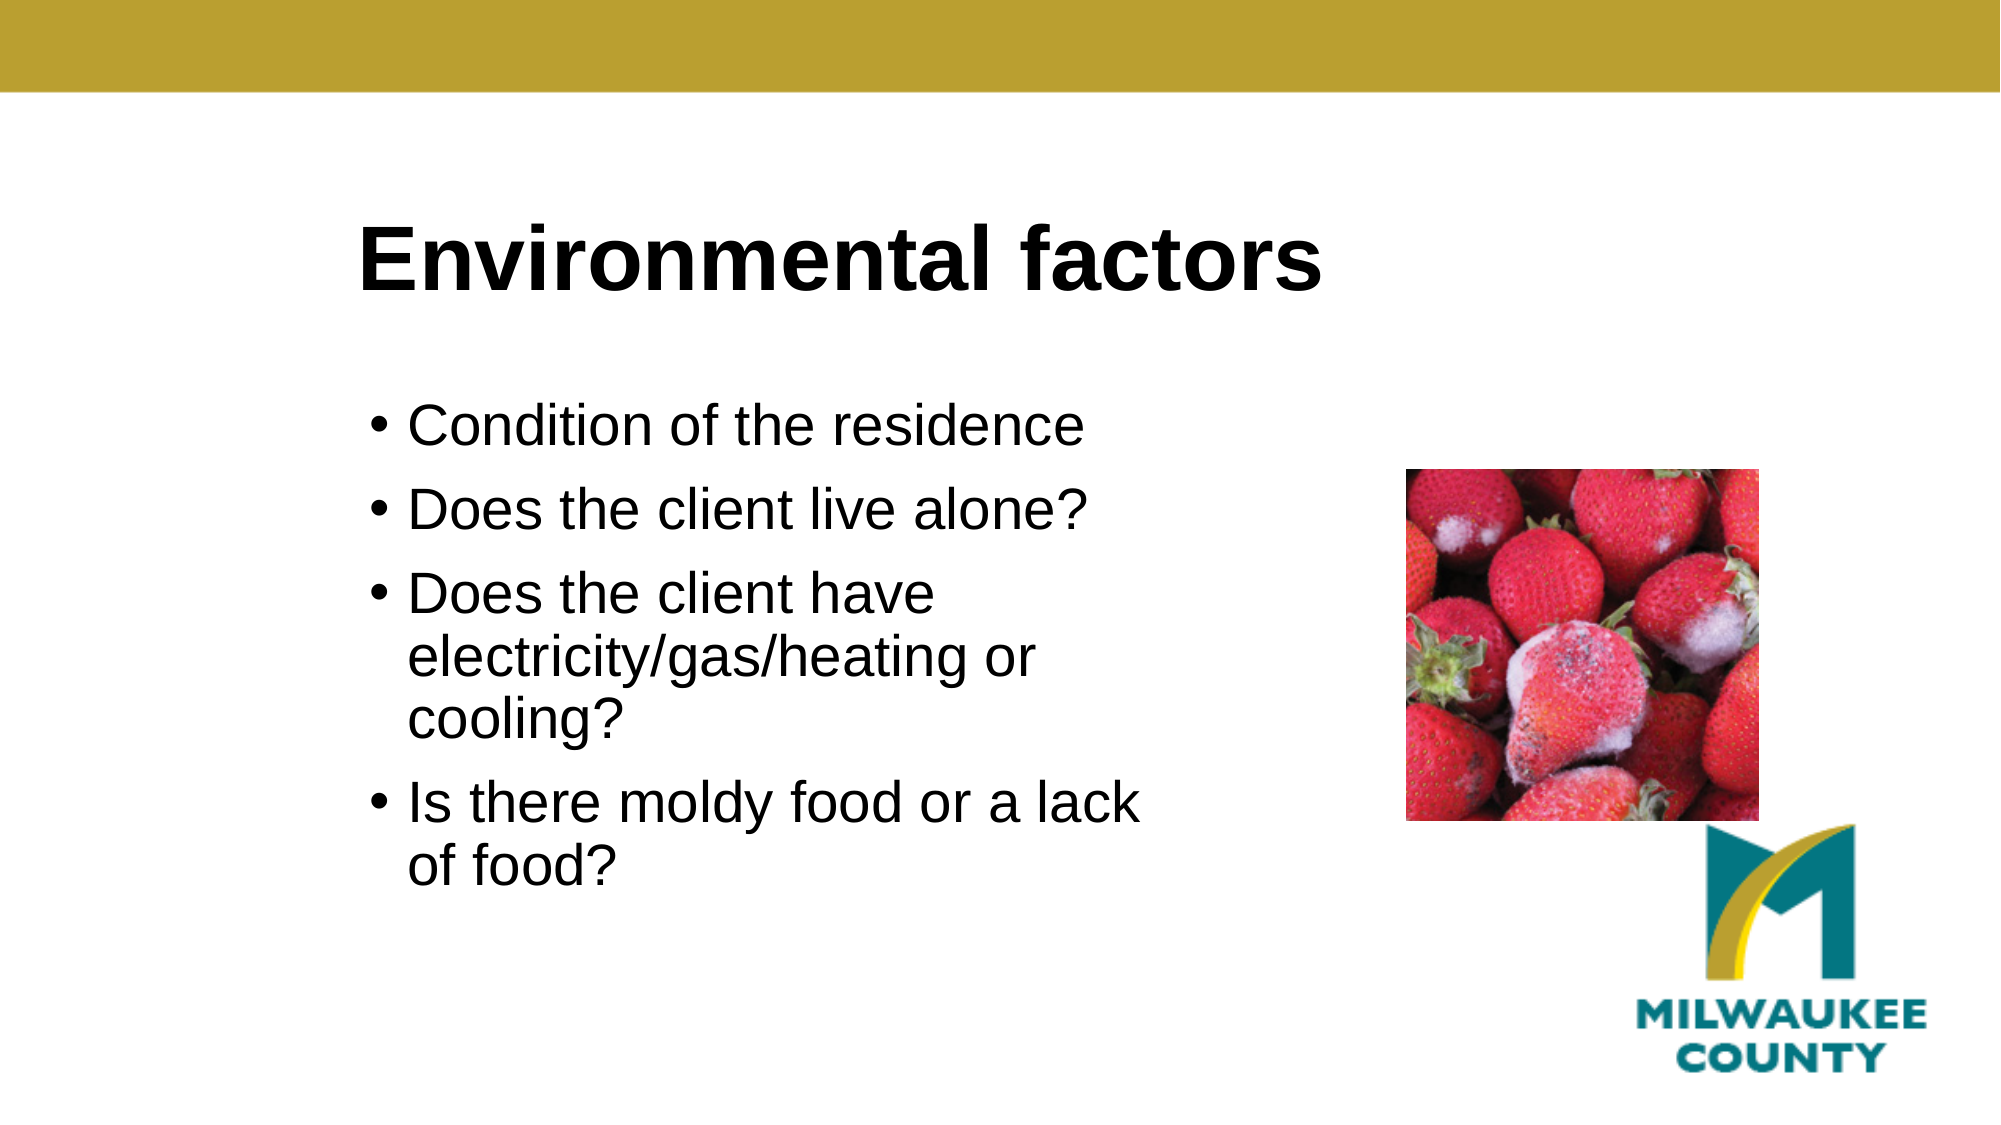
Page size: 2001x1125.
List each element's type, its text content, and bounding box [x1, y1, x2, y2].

list Condition of the residence Does the client live alone? Does the client have electricity/gas/heating or cooling? Is there moldy food or a lack of food? [361, 387, 1201, 951]
picture [0, 0, 2000, 1125]
title Environmental factors [349, 195, 1650, 326]
